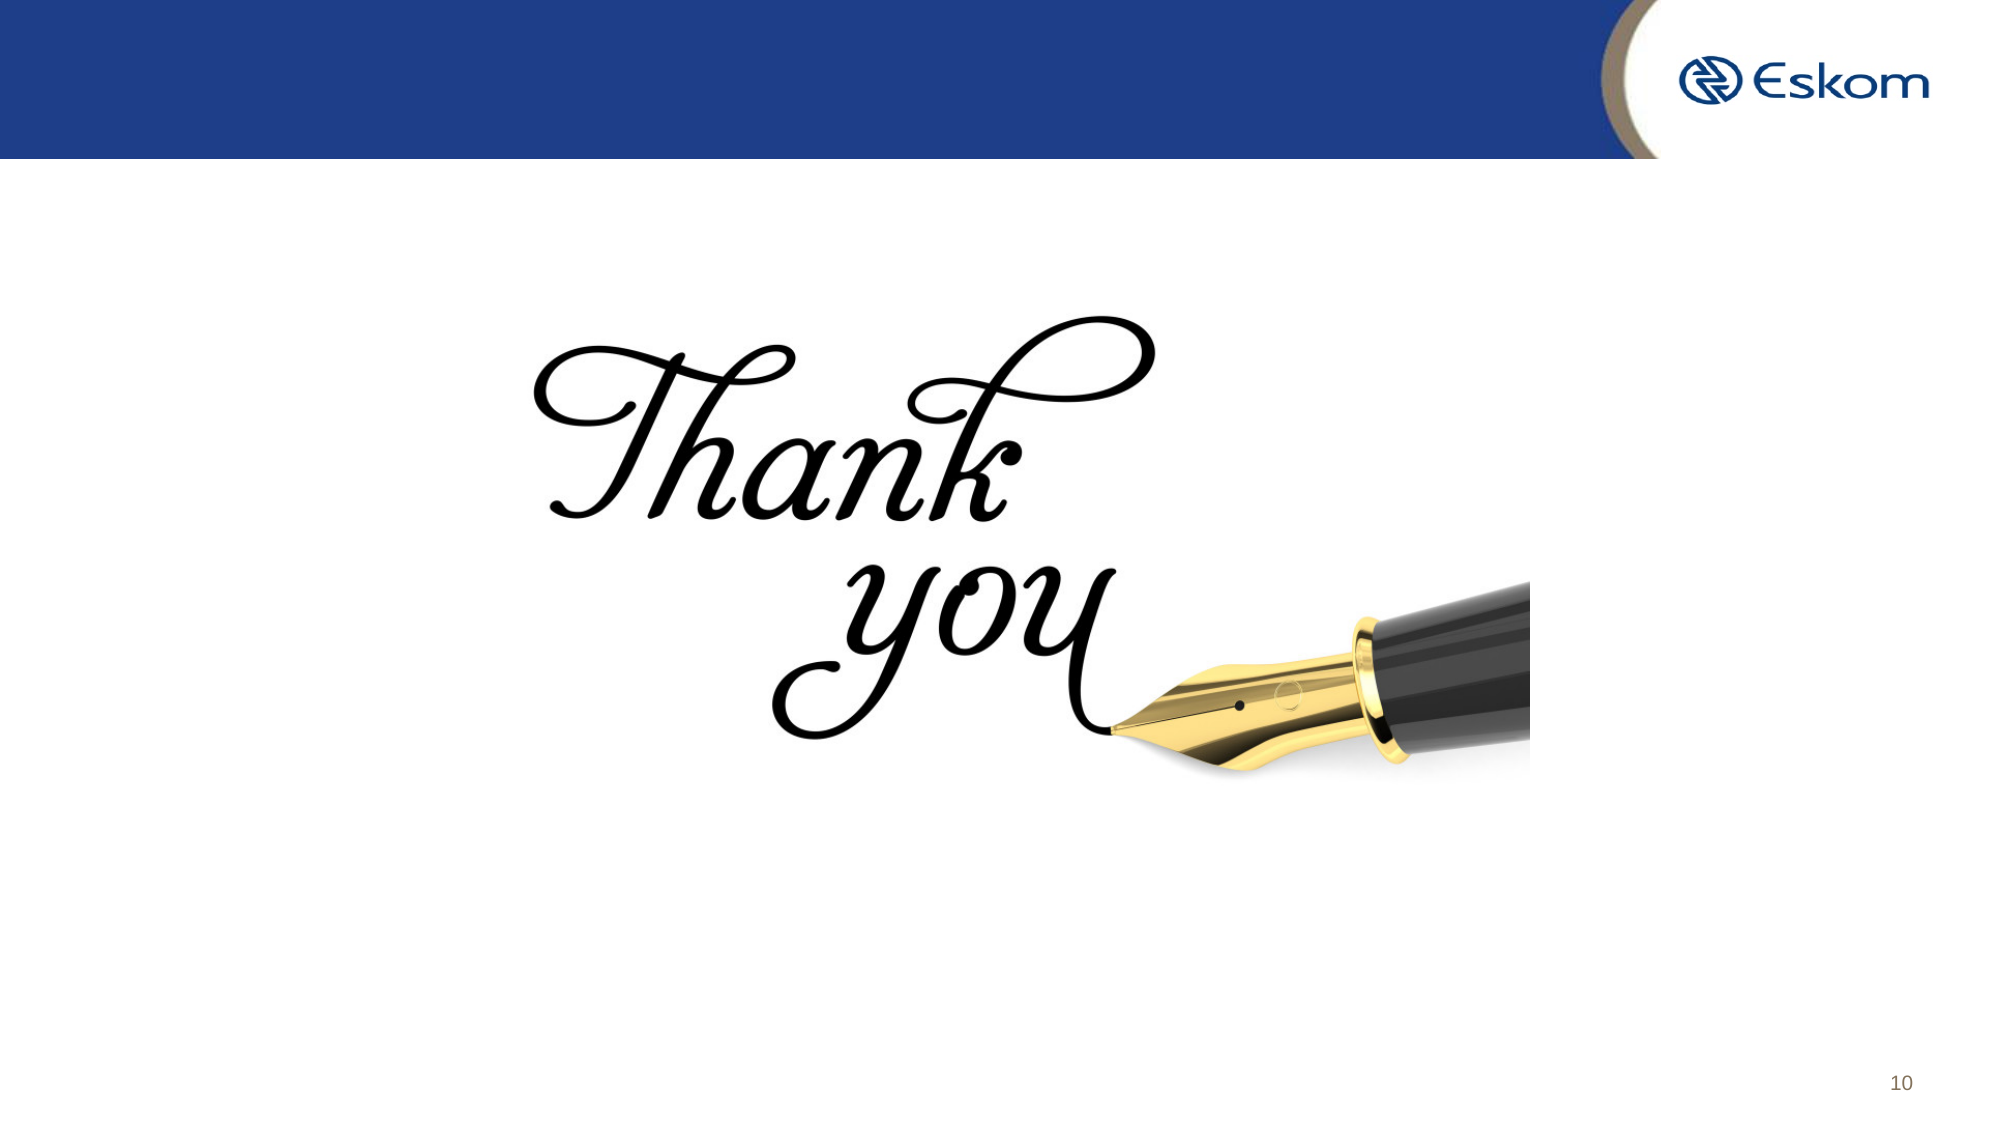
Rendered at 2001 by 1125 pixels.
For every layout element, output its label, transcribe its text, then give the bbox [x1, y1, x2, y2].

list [469, 263, 1531, 862]
picture [1676, 55, 1933, 105]
picture [0, 0, 1661, 159]
slide_number 10 [1566, 1058, 1929, 1103]
